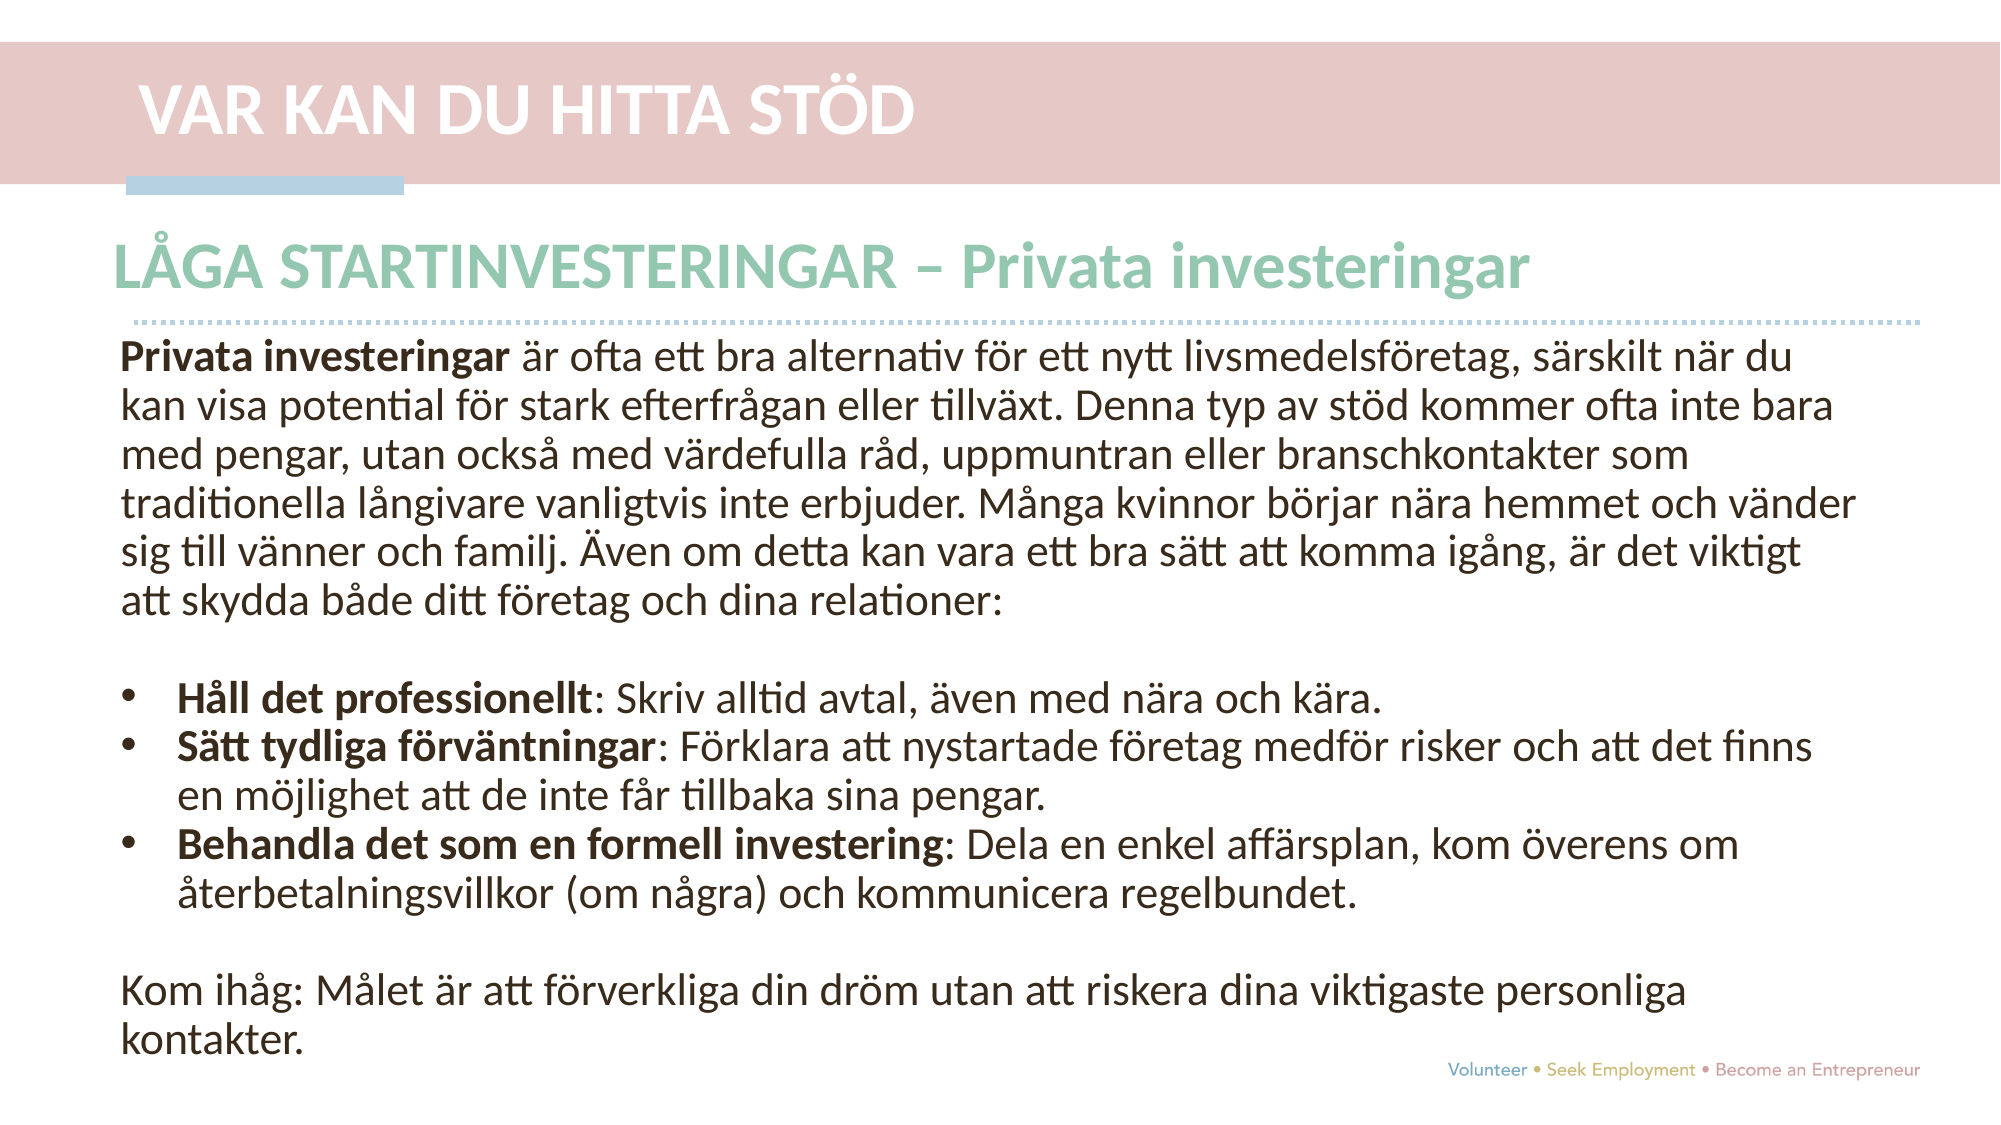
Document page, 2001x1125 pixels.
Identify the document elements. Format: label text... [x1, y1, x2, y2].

list VAR KAN DU HITTA STÖD [123, 51, 1913, 170]
text_box LÅGA STARTINVESTERINGAR – Privata investeringar [98, 232, 1631, 306]
text_box Privata investeringar är ofta ett bra alternativ för ett nytt livsmedelsföretag, särskilt när du kan visa potential för stark efterfrågan eller tillväxt. Denna typ av stöd kommer ofta inte bara med pengar, utan också med värdefulla råd, uppmuntran eller branschkontakter som traditionella långivare vanligtvis inte erbjuder. Många kvinnor börjar nära hemmet och vänder sig till vänner och familj. Även om detta kan vara ett bra sätt att komma igång, är det viktigt att skydda både ditt företag och dina relationer: Håll det professionellt: Skriv alltid avtal, även med nära och kära. Sätt tydliga förväntningar: Förklara att nystartade företag medför risker och att det finns en möjlighet att de inte får tillbaka sina pengar. Behandla det som en formell investering: Dela en enkel affärsplan, kom överens om återbetalningsvillkor (om några) och kommunicera regelbundet. Kom ihåg: Målet är att förverkliga din dröm utan att riskera dina viktigaste personliga kontakter. [105, 324, 1878, 854]
picture [1418, 1046, 1971, 1103]
